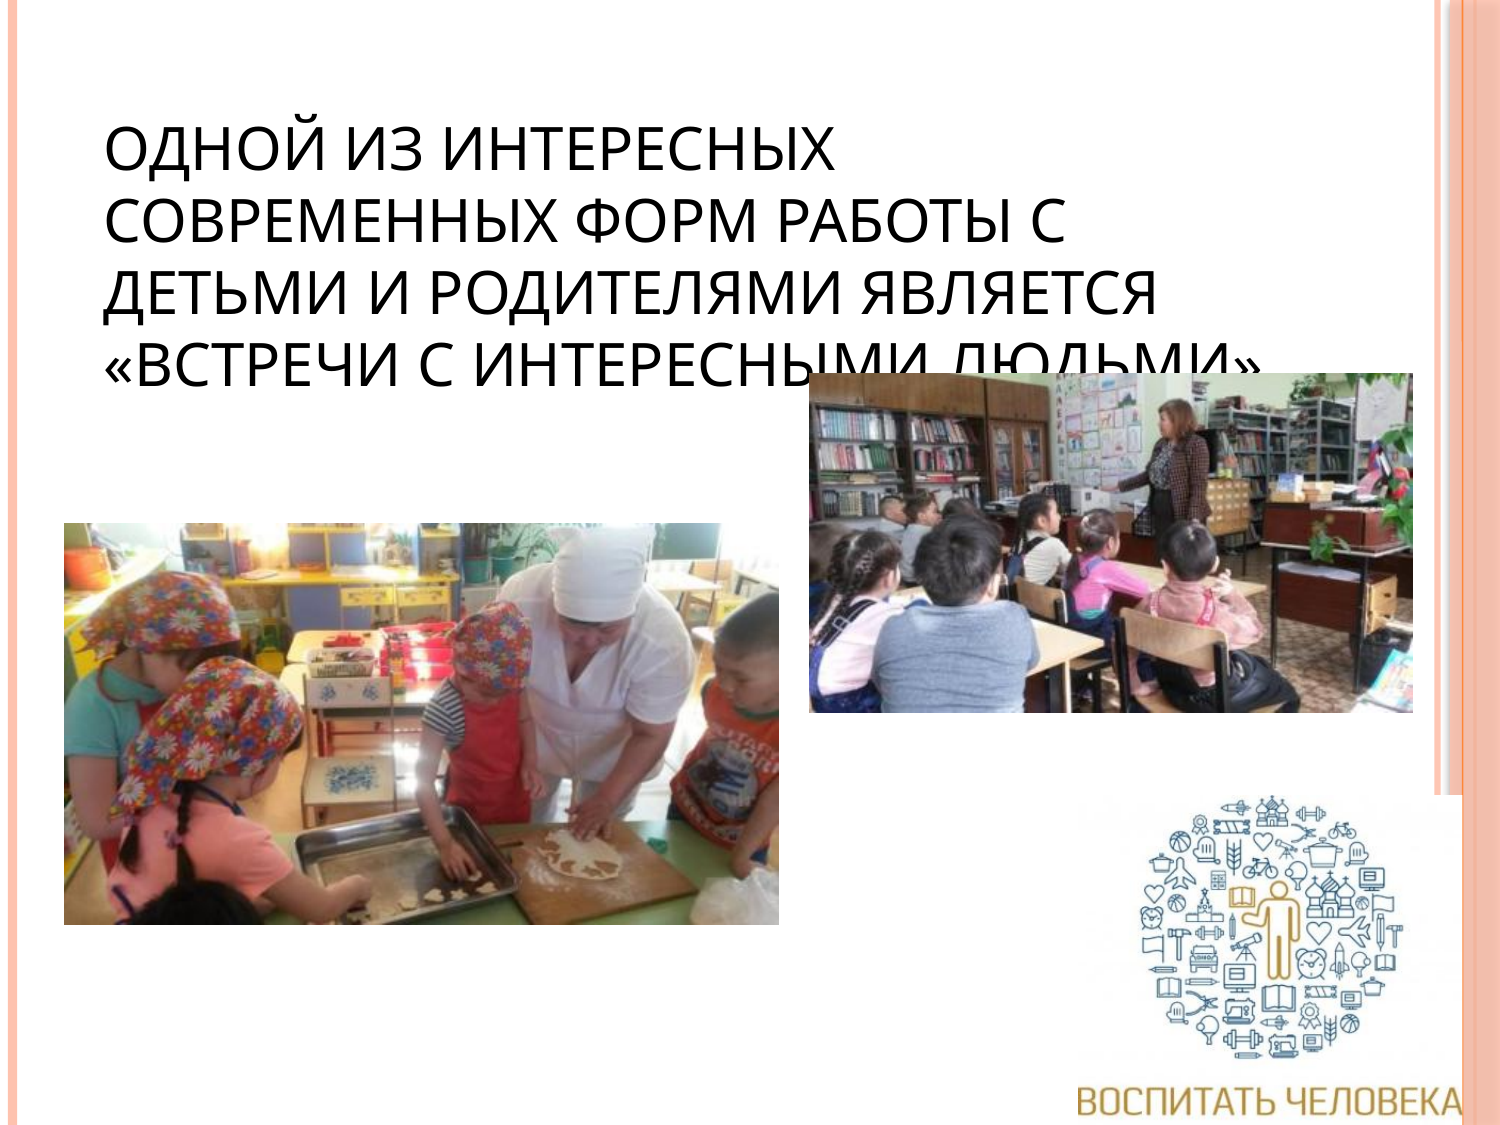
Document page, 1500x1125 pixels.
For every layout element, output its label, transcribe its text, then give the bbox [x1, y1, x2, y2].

title Одной из интересных современных форм работы с детьми и родителями является «Встречи с интересными людьми». [89, 42, 1315, 478]
picture [1077, 794, 1463, 1125]
picture [64, 523, 780, 926]
picture [808, 372, 1413, 714]
